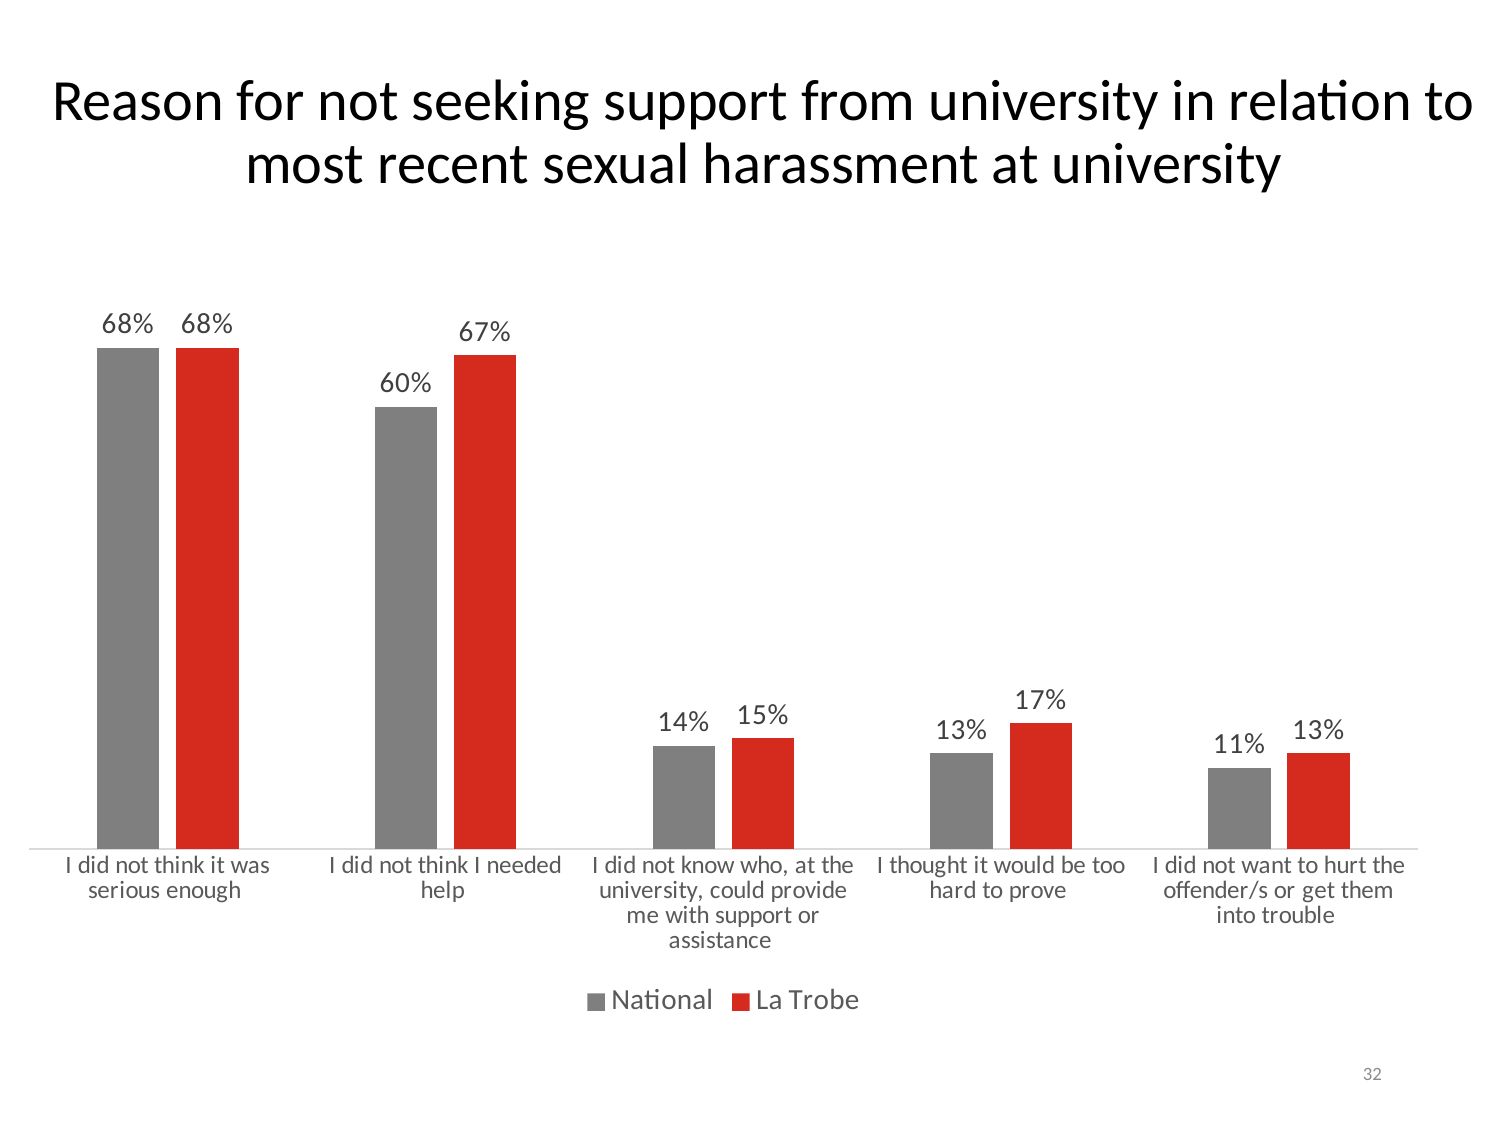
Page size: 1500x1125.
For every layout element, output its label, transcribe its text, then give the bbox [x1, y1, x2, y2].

slide_number 32 [1059, 1042, 1397, 1103]
text_box Reason for not seeking support from university in relation to most recent sexual harassment at university [32, 78, 1496, 189]
chart [0, 243, 1447, 1024]
